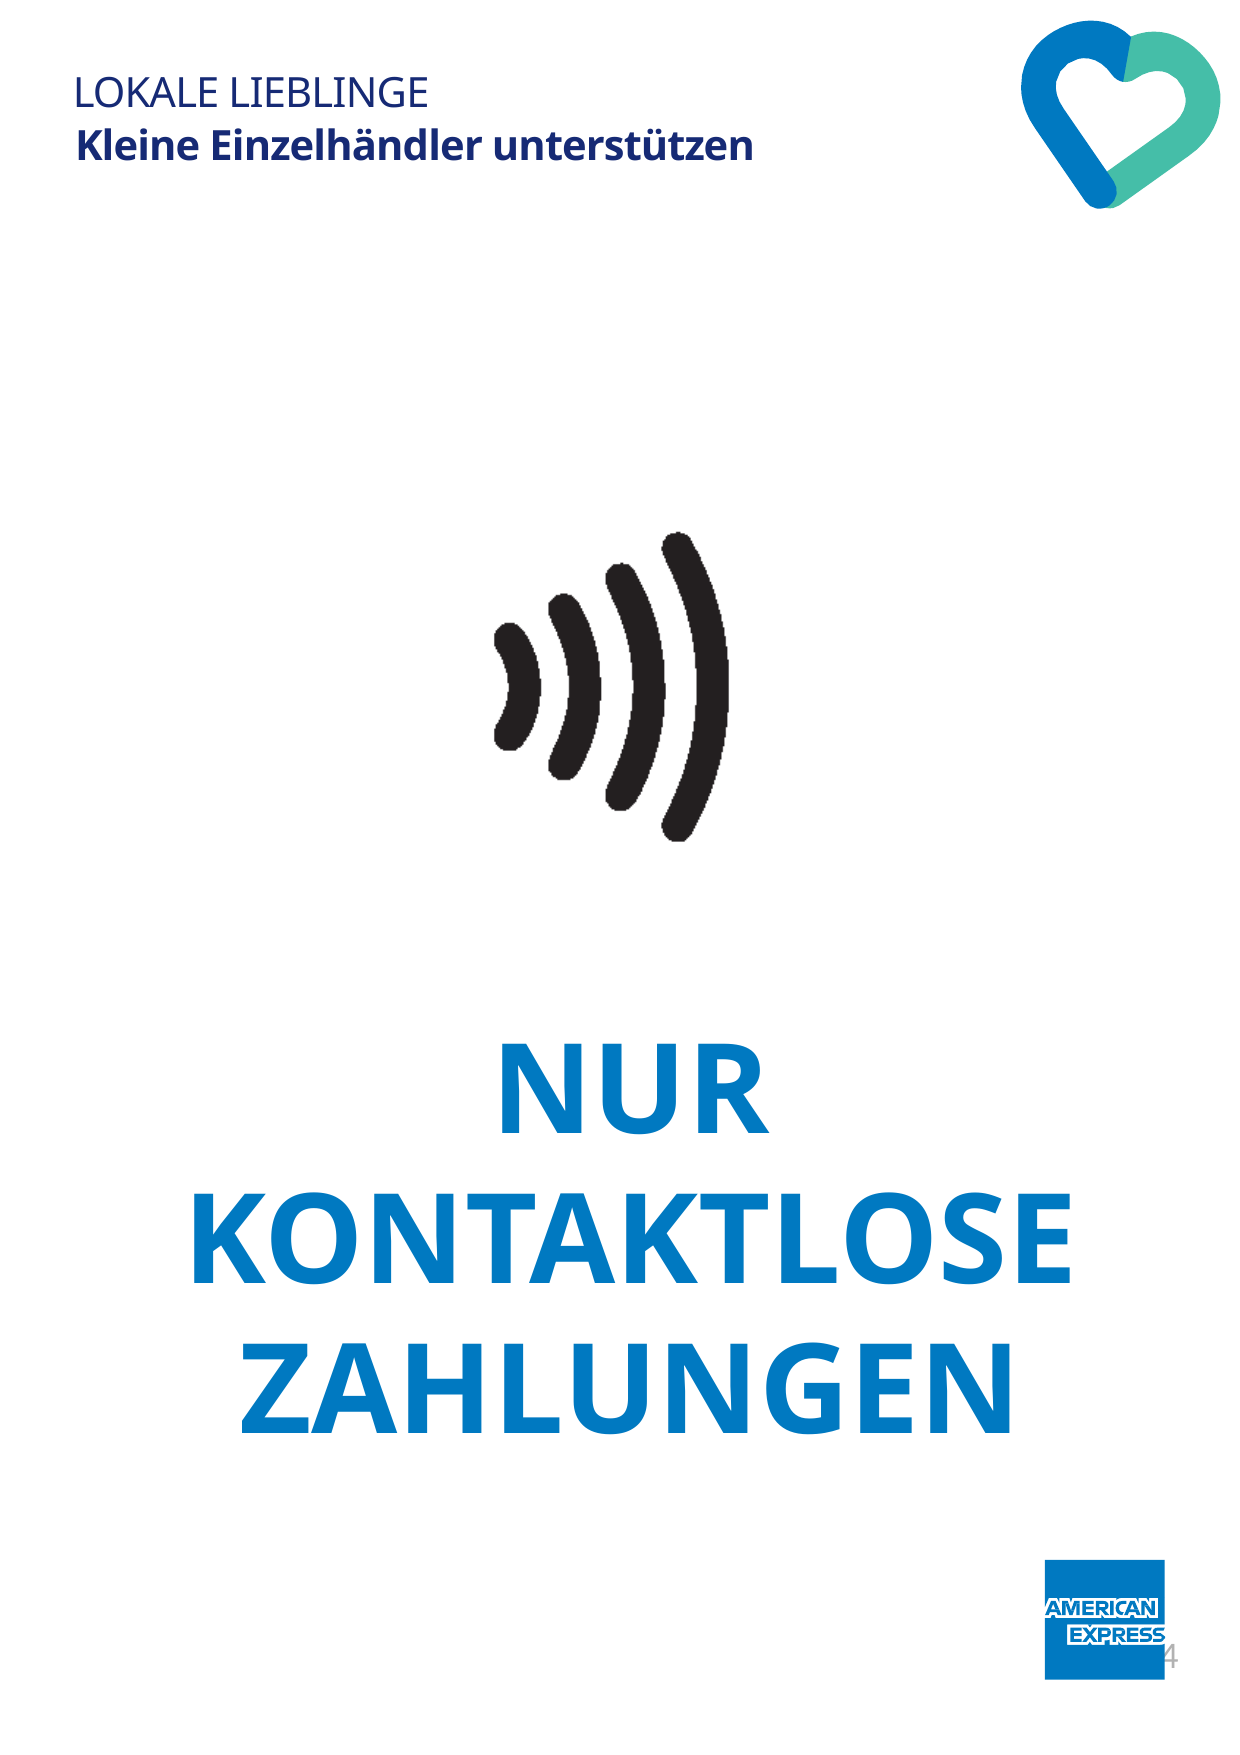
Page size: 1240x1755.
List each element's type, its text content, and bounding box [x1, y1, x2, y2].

text_box [1106, 31, 1221, 209]
text_box [1095, 1600, 1114, 1616]
text_box [1115, 1600, 1155, 1616]
list NUR KONTAKTLOSE ZAHLUNGEN [127, 980, 1134, 1755]
text_box [1112, 1627, 1165, 1631]
text_box [1070, 1627, 1111, 1631]
picture [319, 495, 893, 884]
text_box [1082, 1600, 1094, 1616]
text_box [1044, 1559, 1165, 1631]
text_box [1021, 20, 1132, 209]
text_box [1045, 1600, 1080, 1616]
slide_number 4 [893, 1631, 1179, 1720]
text_box LOKALE LIEBLINGE Kleine Einzelhändler unterstützen [72, 64, 970, 169]
